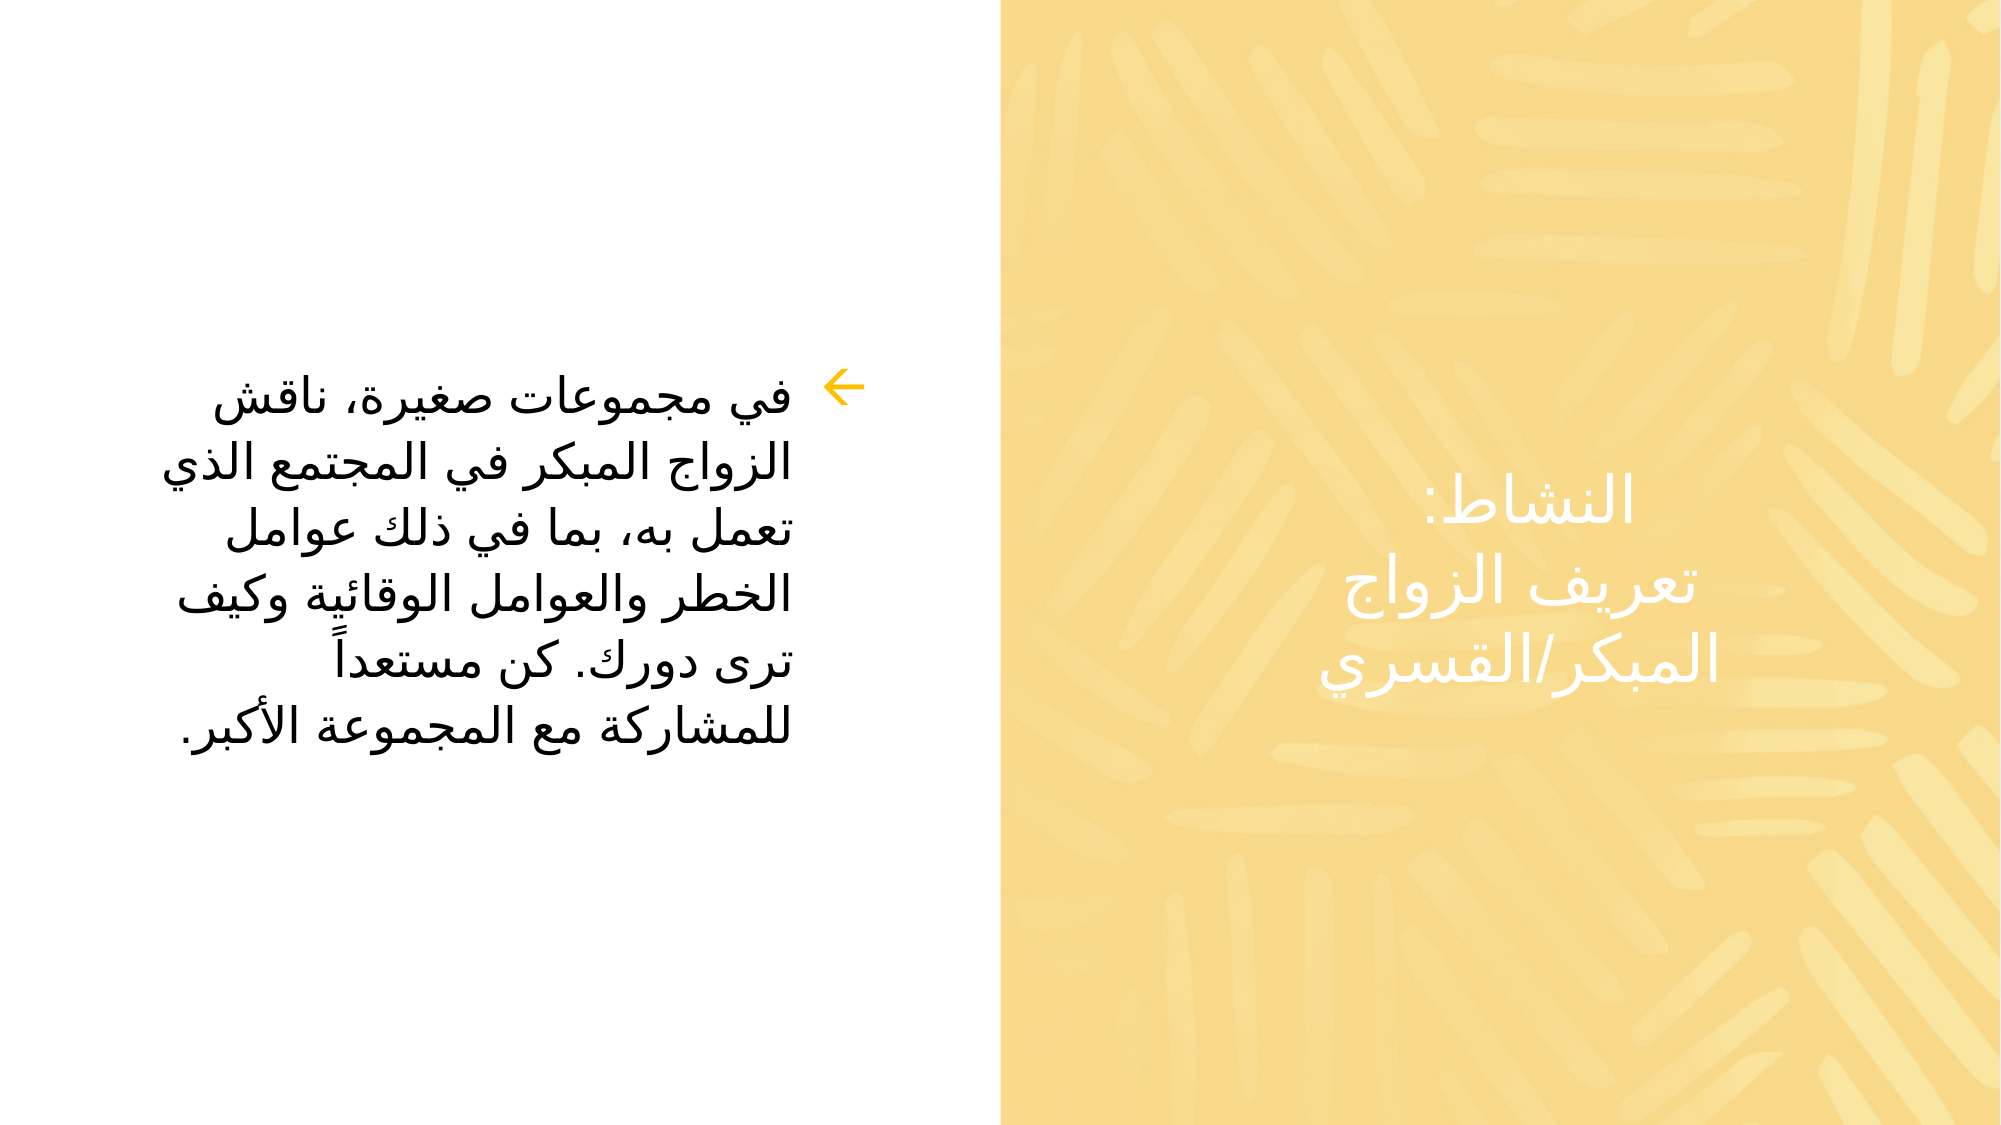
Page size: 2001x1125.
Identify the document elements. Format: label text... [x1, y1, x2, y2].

picture [0, 0, 2001, 1125]
title النشاط: تعريف الزواج المبكر/القسري [1129, 450, 1912, 704]
list في مجموعات صغيرة، ناقش الزواج المبكر في المجتمع الذي تعمل به، بما في ذلك عوامل الخطر والعوامل الوقائية وكيف ترى دورك. كن مستعداً للمشاركة مع المجموعة الأكبر. [141, 140, 877, 971]
